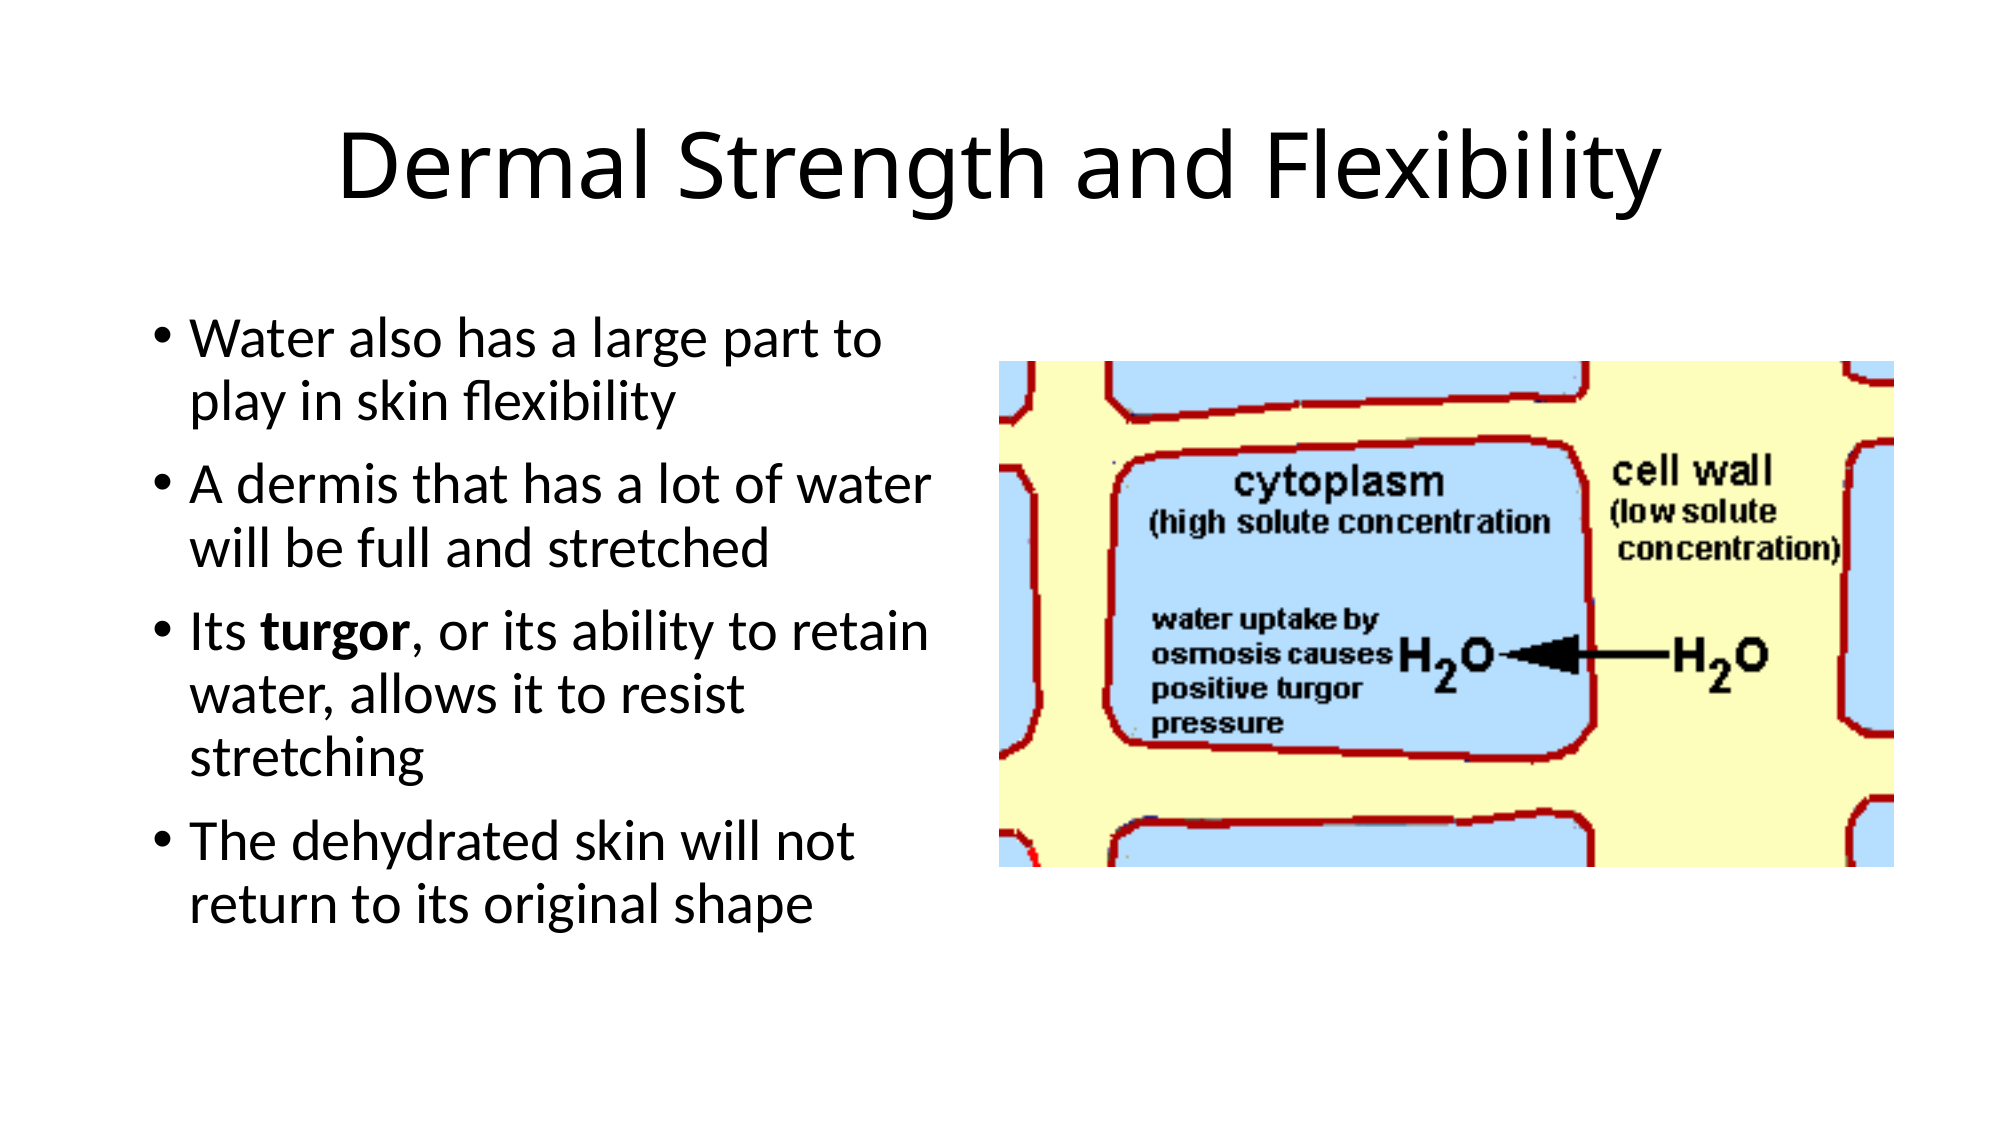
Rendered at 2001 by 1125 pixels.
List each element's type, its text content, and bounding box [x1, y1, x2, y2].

title Dermal Strength and Flexibility [137, 59, 1863, 278]
list Water also has a large part to play in skin flexibility A dermis that has a lot of water will be full and stretched Its turgor, or its ability to retain water, allows it to resist stretching The dehydrated skin will not return to its original shape [137, 299, 988, 1014]
picture [999, 361, 1894, 867]
